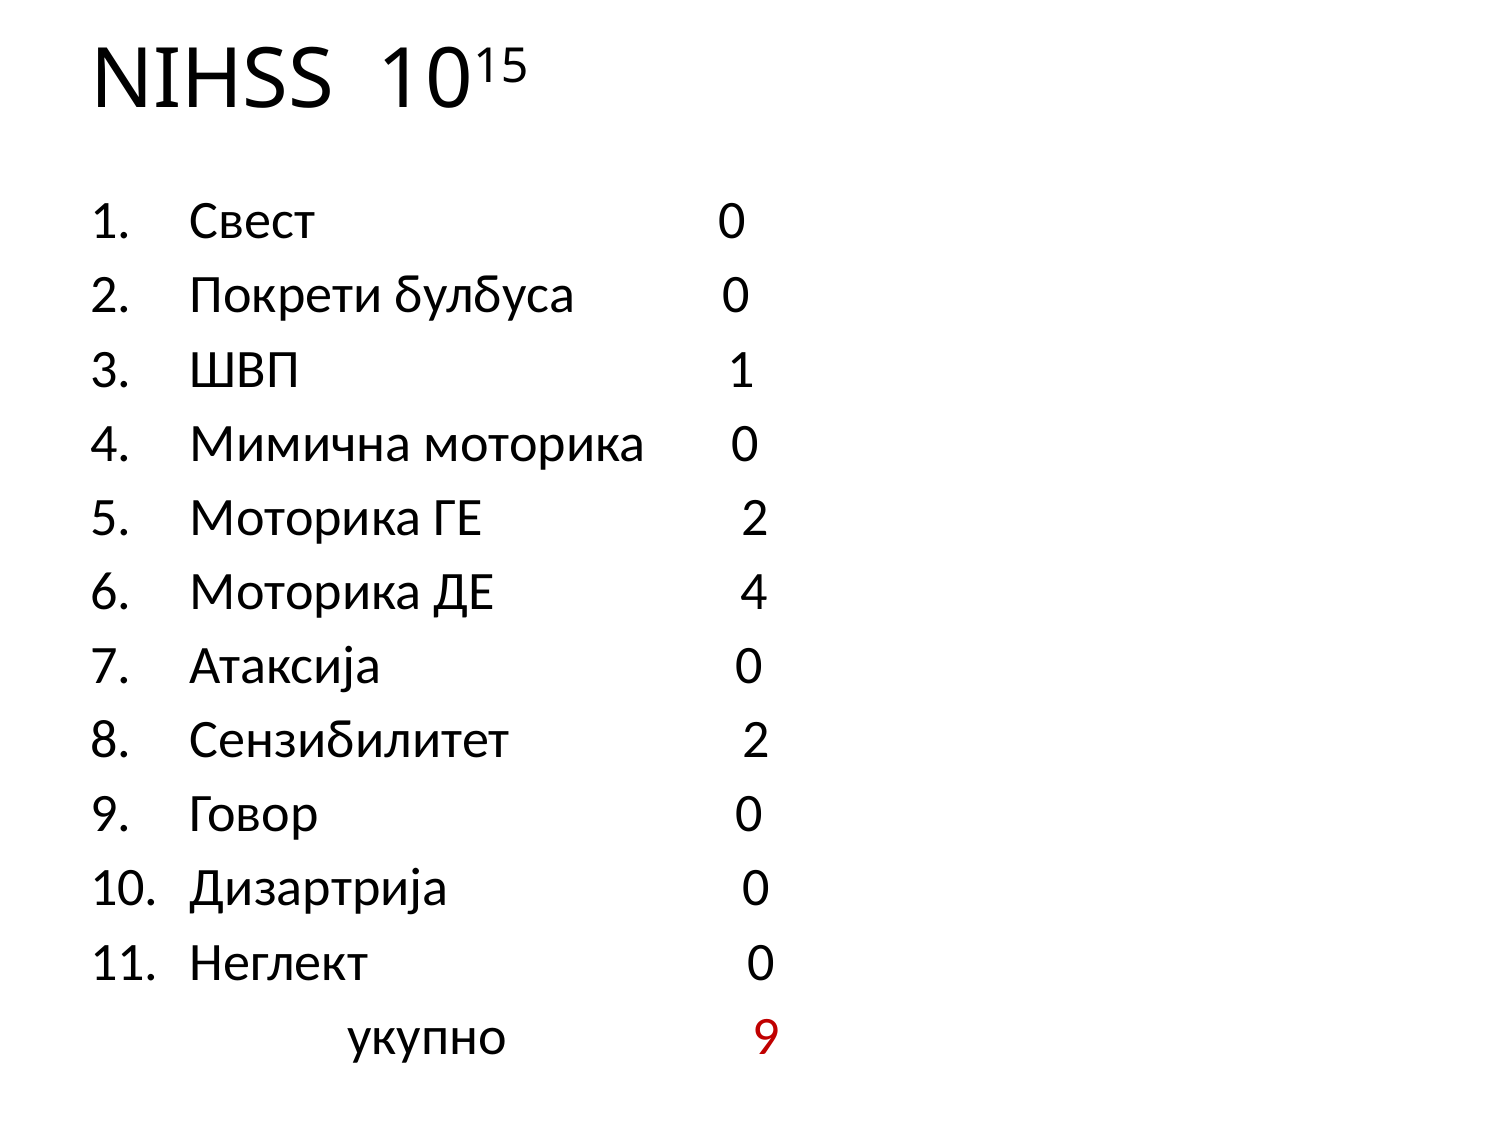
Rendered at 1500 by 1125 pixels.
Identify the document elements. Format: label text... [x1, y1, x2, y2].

list Свест 0 Покрети булбуса 0 ШВП 1 Мимична моторика 0 Моторика ГЕ 2 Mоторика ДЕ 4 Атаксија 0 Сензибилитет 2 Говор 0 Дизартрија 0 Неглект 0 укупно 9 [75, 184, 1425, 1083]
title NIHSS 1015 [75, 0, 1425, 161]
